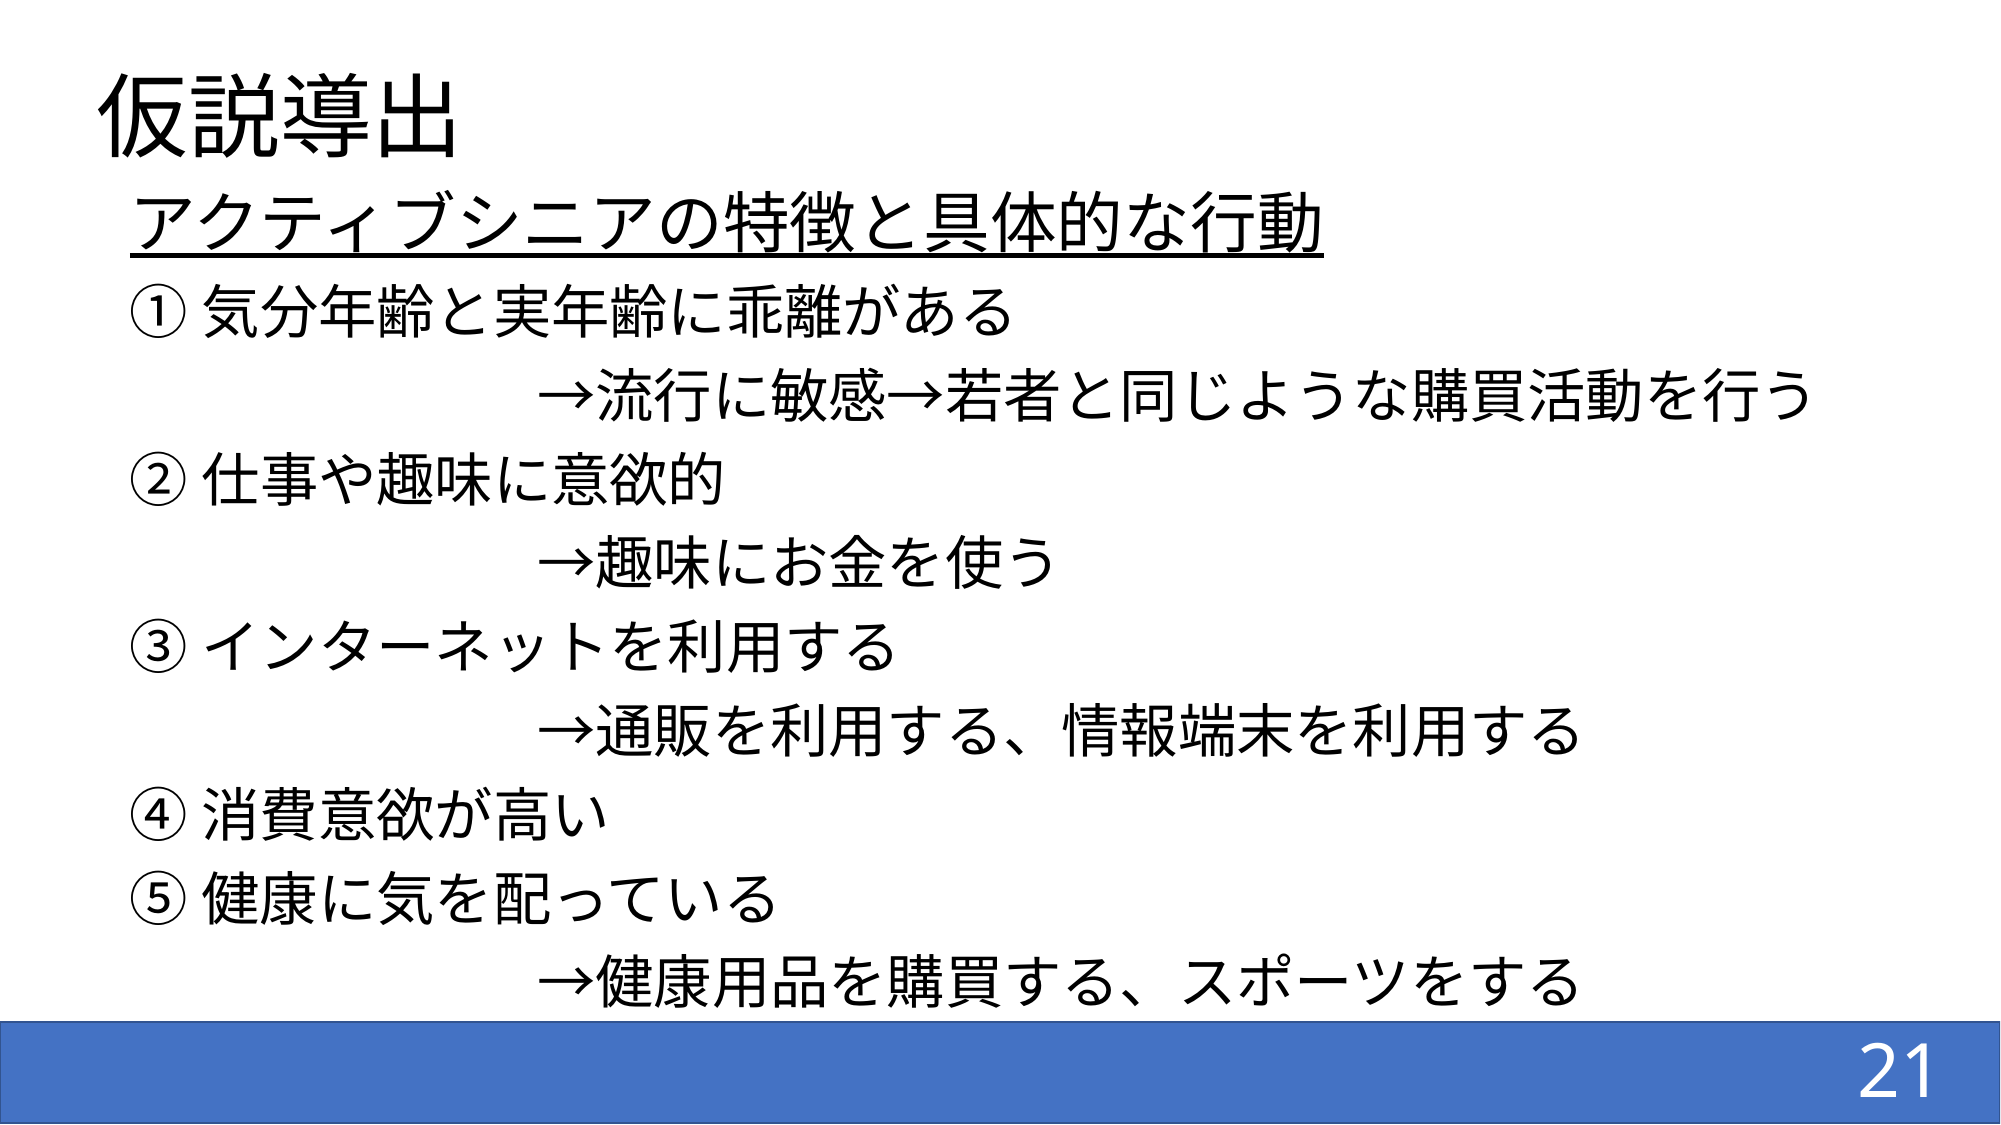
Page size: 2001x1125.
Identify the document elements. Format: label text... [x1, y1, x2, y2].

title 仮説導出 [81, 12, 1807, 230]
slide_number 21 [1507, 1043, 1958, 1104]
list アクティブシニアの特徴と具体的な行動 ①気分年齢と実年齢に乖離がある →流行に敏感→若者と同じような購買活動を行う ②仕事や趣味に意欲的 →趣味にお金を使う ③インターネットを利用する →通販を利用する、情報端末を利用する ④消費意欲が高い ⑤健康に気を配っている →健康用品を購買する、スポーツをする [114, 182, 1840, 897]
